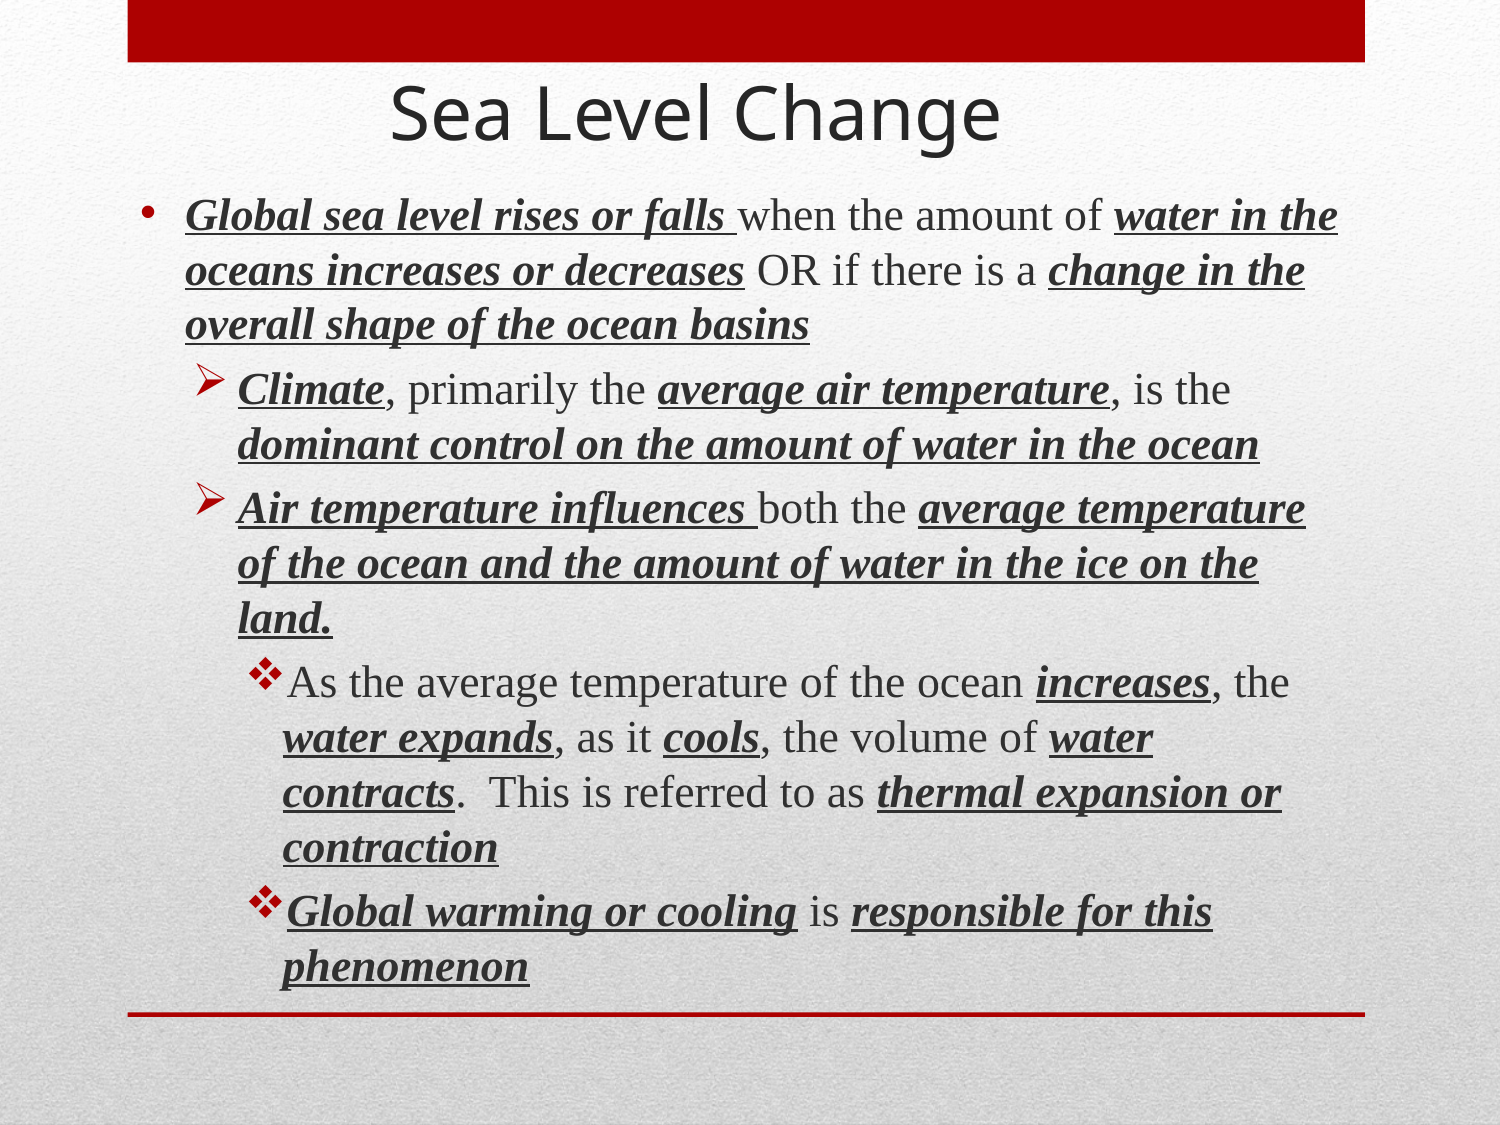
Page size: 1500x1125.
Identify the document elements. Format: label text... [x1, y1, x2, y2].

title Sea Level Change [99, 37, 1313, 163]
list Global sea level rises or falls when the amount of water in the oceans increases or decreases OR if there is a change in the overall shape of the ocean basins Climate, primarily the average air temperature, is the dominant control on the amount of water in the ocean Air temperature influences both the average temperature of the ocean and the amount of water in the ice on the land. As the average temperature of the ocean increases, the water expands, as it cools, the volume of water contracts. This is referred to as thermal expansion or contraction Global warming or cooling is responsible for this phenomenon [125, 162, 1363, 1013]
